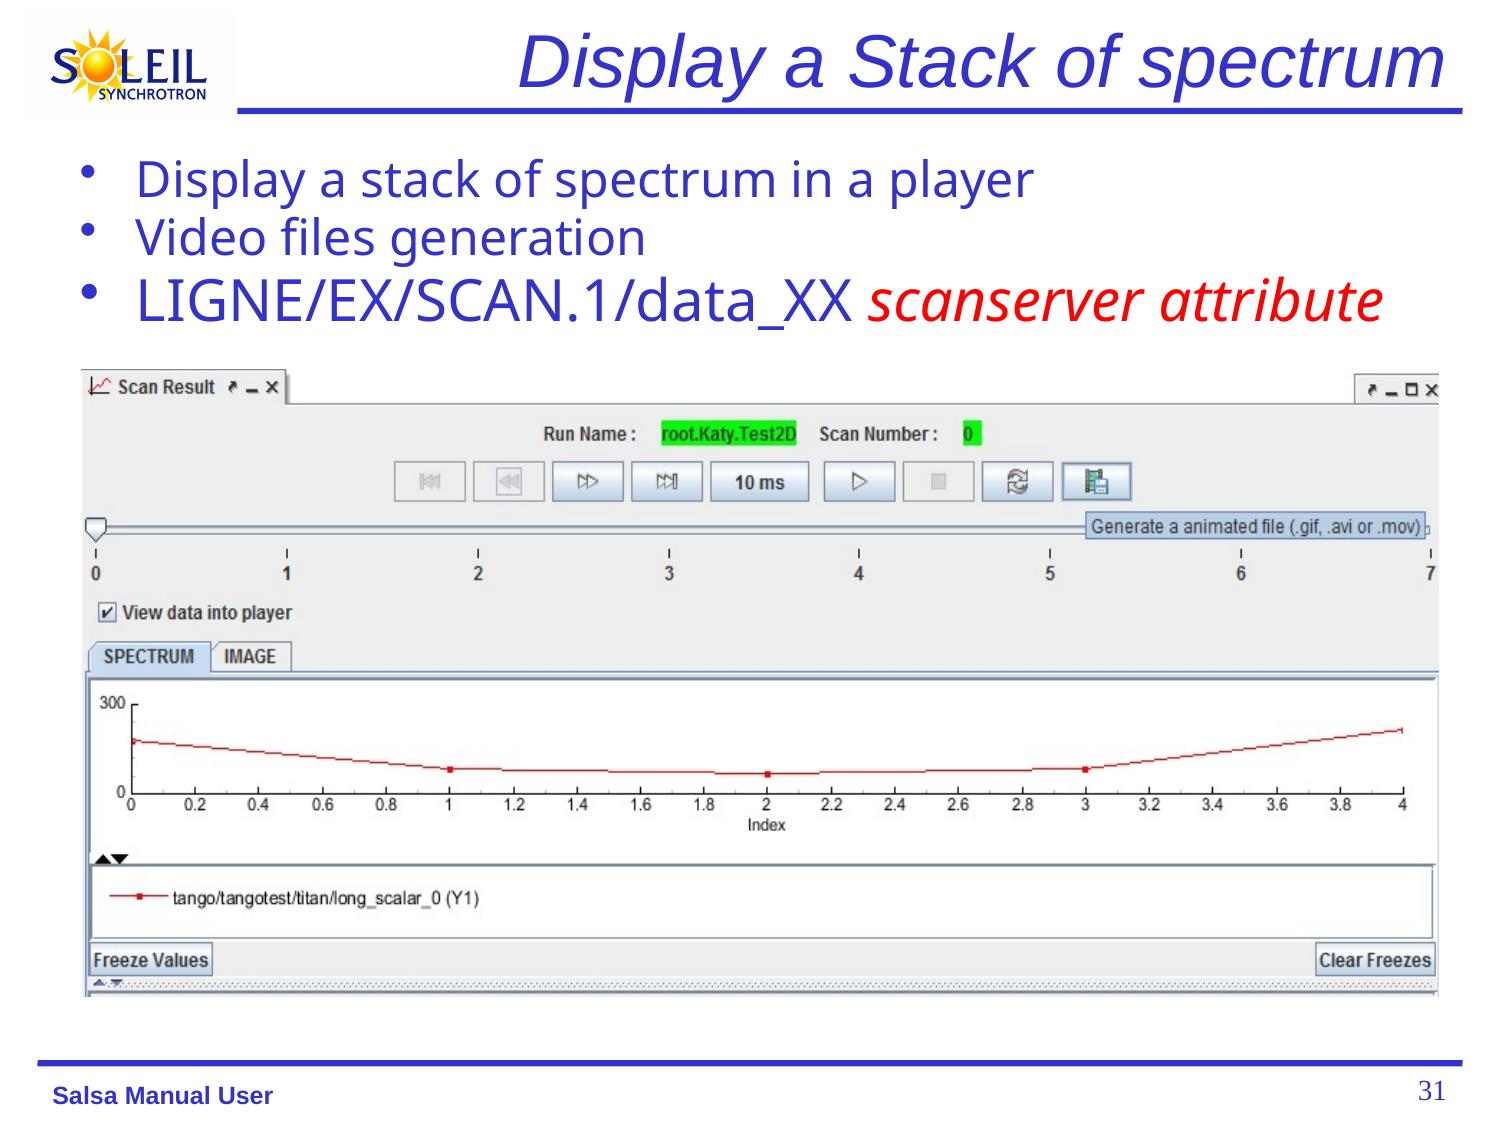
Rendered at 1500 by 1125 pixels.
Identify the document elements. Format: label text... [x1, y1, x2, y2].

title Display a Stack of spectrum [237, 10, 1463, 106]
list Display a stack of spectrum in a player Video files generation LIGNE/EX/SCAN.1/data_XX scanserver attribute [64, 152, 1463, 1015]
slide_number 31 [1119, 1063, 1463, 1118]
picture [80, 369, 1439, 997]
